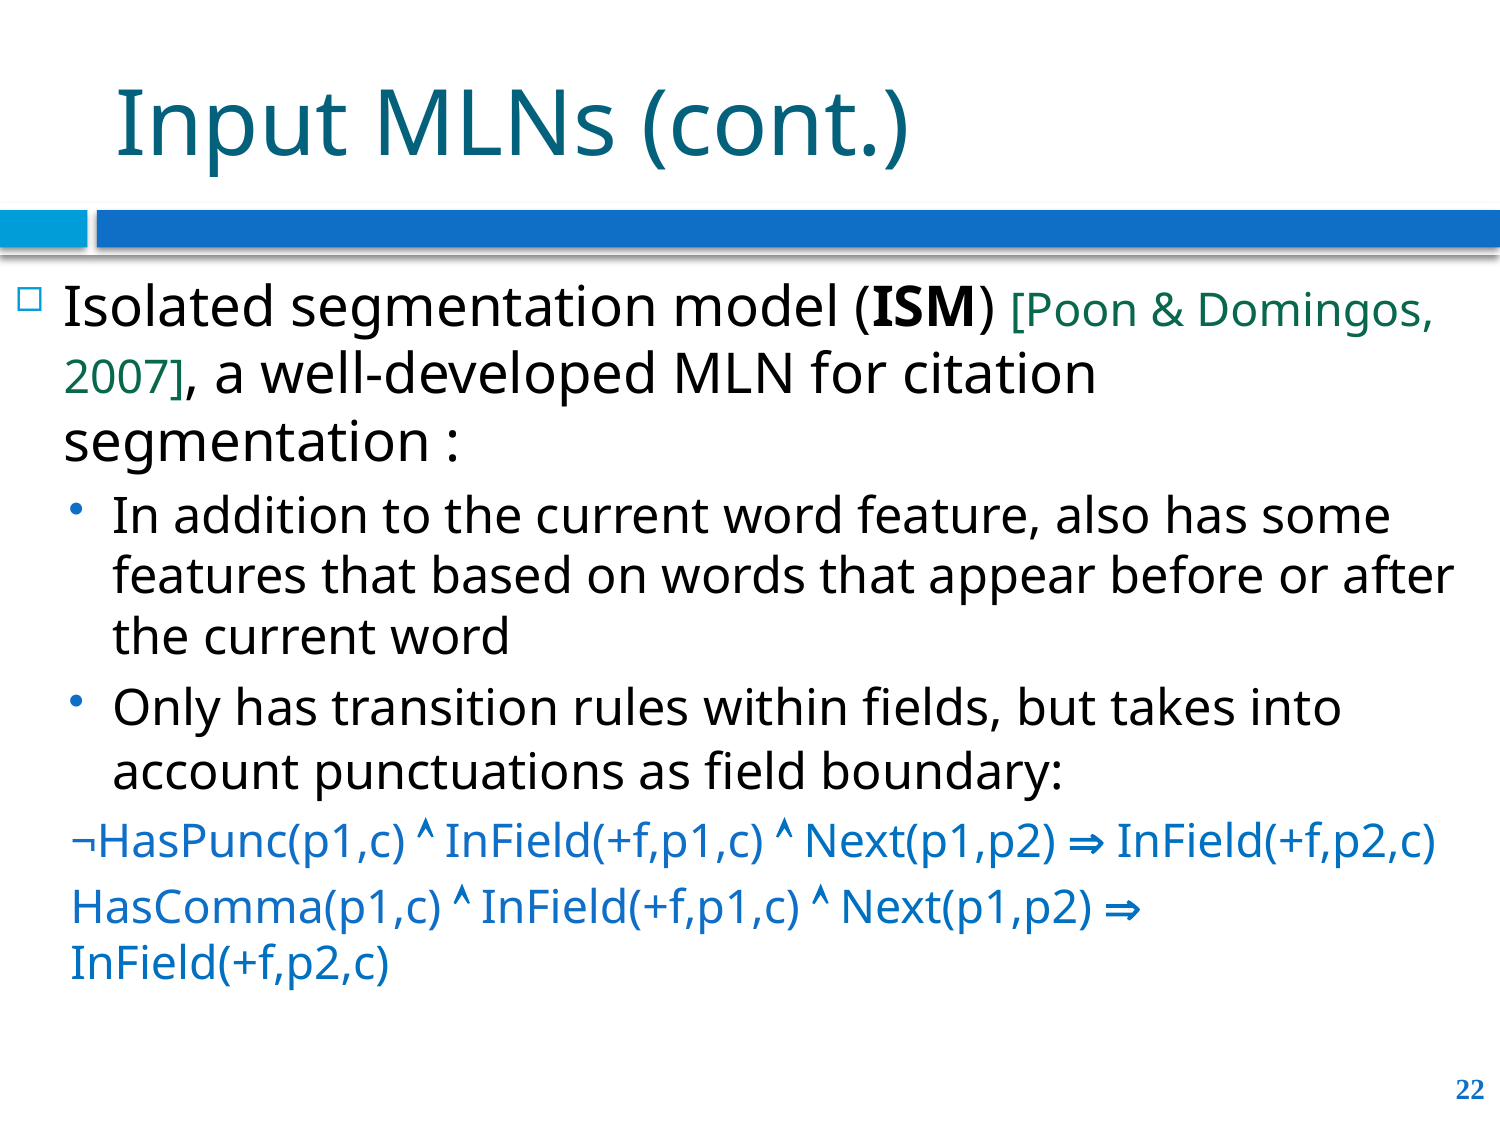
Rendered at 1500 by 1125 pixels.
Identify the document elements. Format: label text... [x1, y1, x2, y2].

list Isolated segmentation model (ISM) [Poon & Domingos, 2007], a well-developed MLN for citation segmentation : In addition to the current word feature, also has some features that based on words that appear before or after the current word Only has transition rules within fields, but takes into account punctuations as field boundary: ¬HasPunc(p1,c)  InField(+f,p1,c)  Next(p1,p2)  InField(+f,p2,c) HasComma(p1,c)  InField(+f,p1,c)  Next(p1,p2)  InField(+f,p2,c) [0, 262, 1475, 1000]
title Input MLNs (cont.) [100, 37, 1438, 200]
slide_number 22 [1425, 1050, 1500, 1125]
